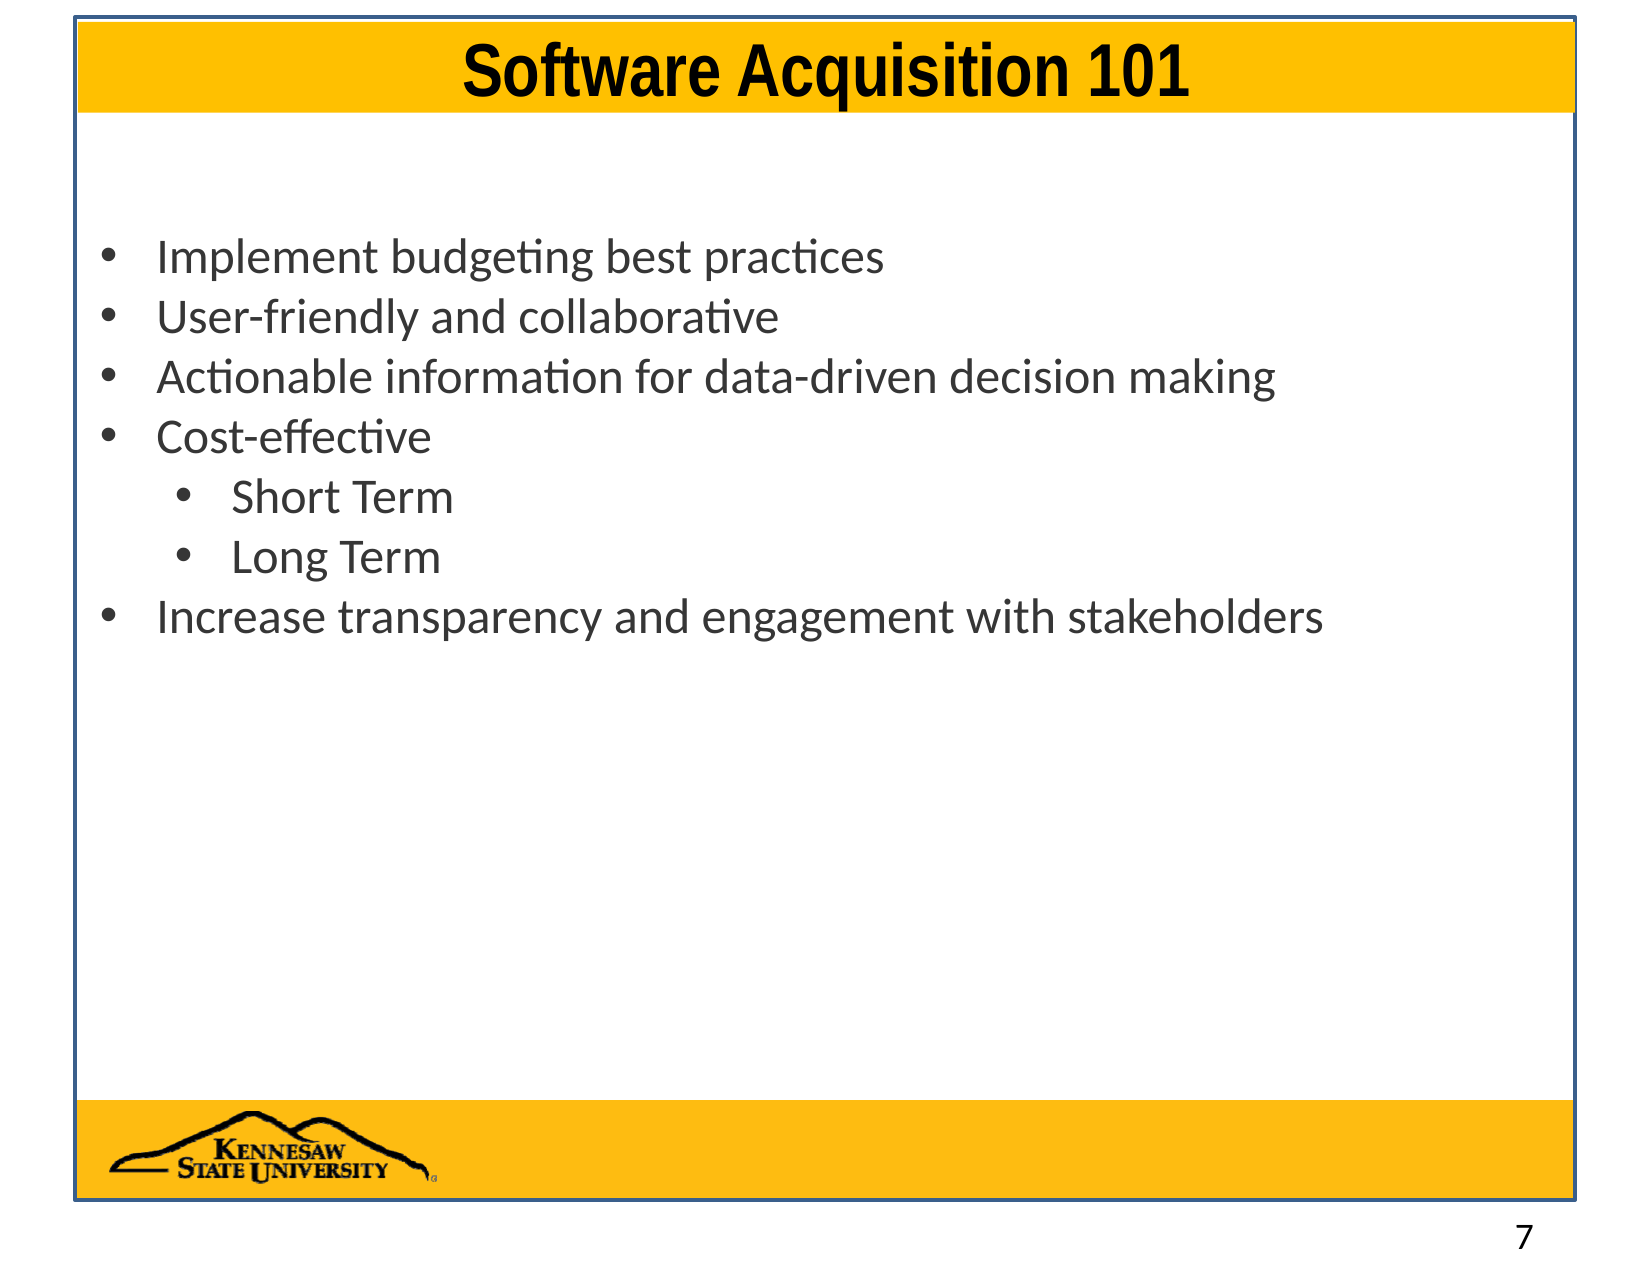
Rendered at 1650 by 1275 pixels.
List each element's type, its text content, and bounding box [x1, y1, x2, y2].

list Implement budgeting best practices User-friendly and collaborative Actionable information for data-driven decision making Cost-effective Short Term Long Term Increase transparency and engagement with stakeholders [99, 223, 1550, 724]
title Software Acquisition 101 [77, 21, 1575, 113]
picture [108, 1111, 437, 1184]
